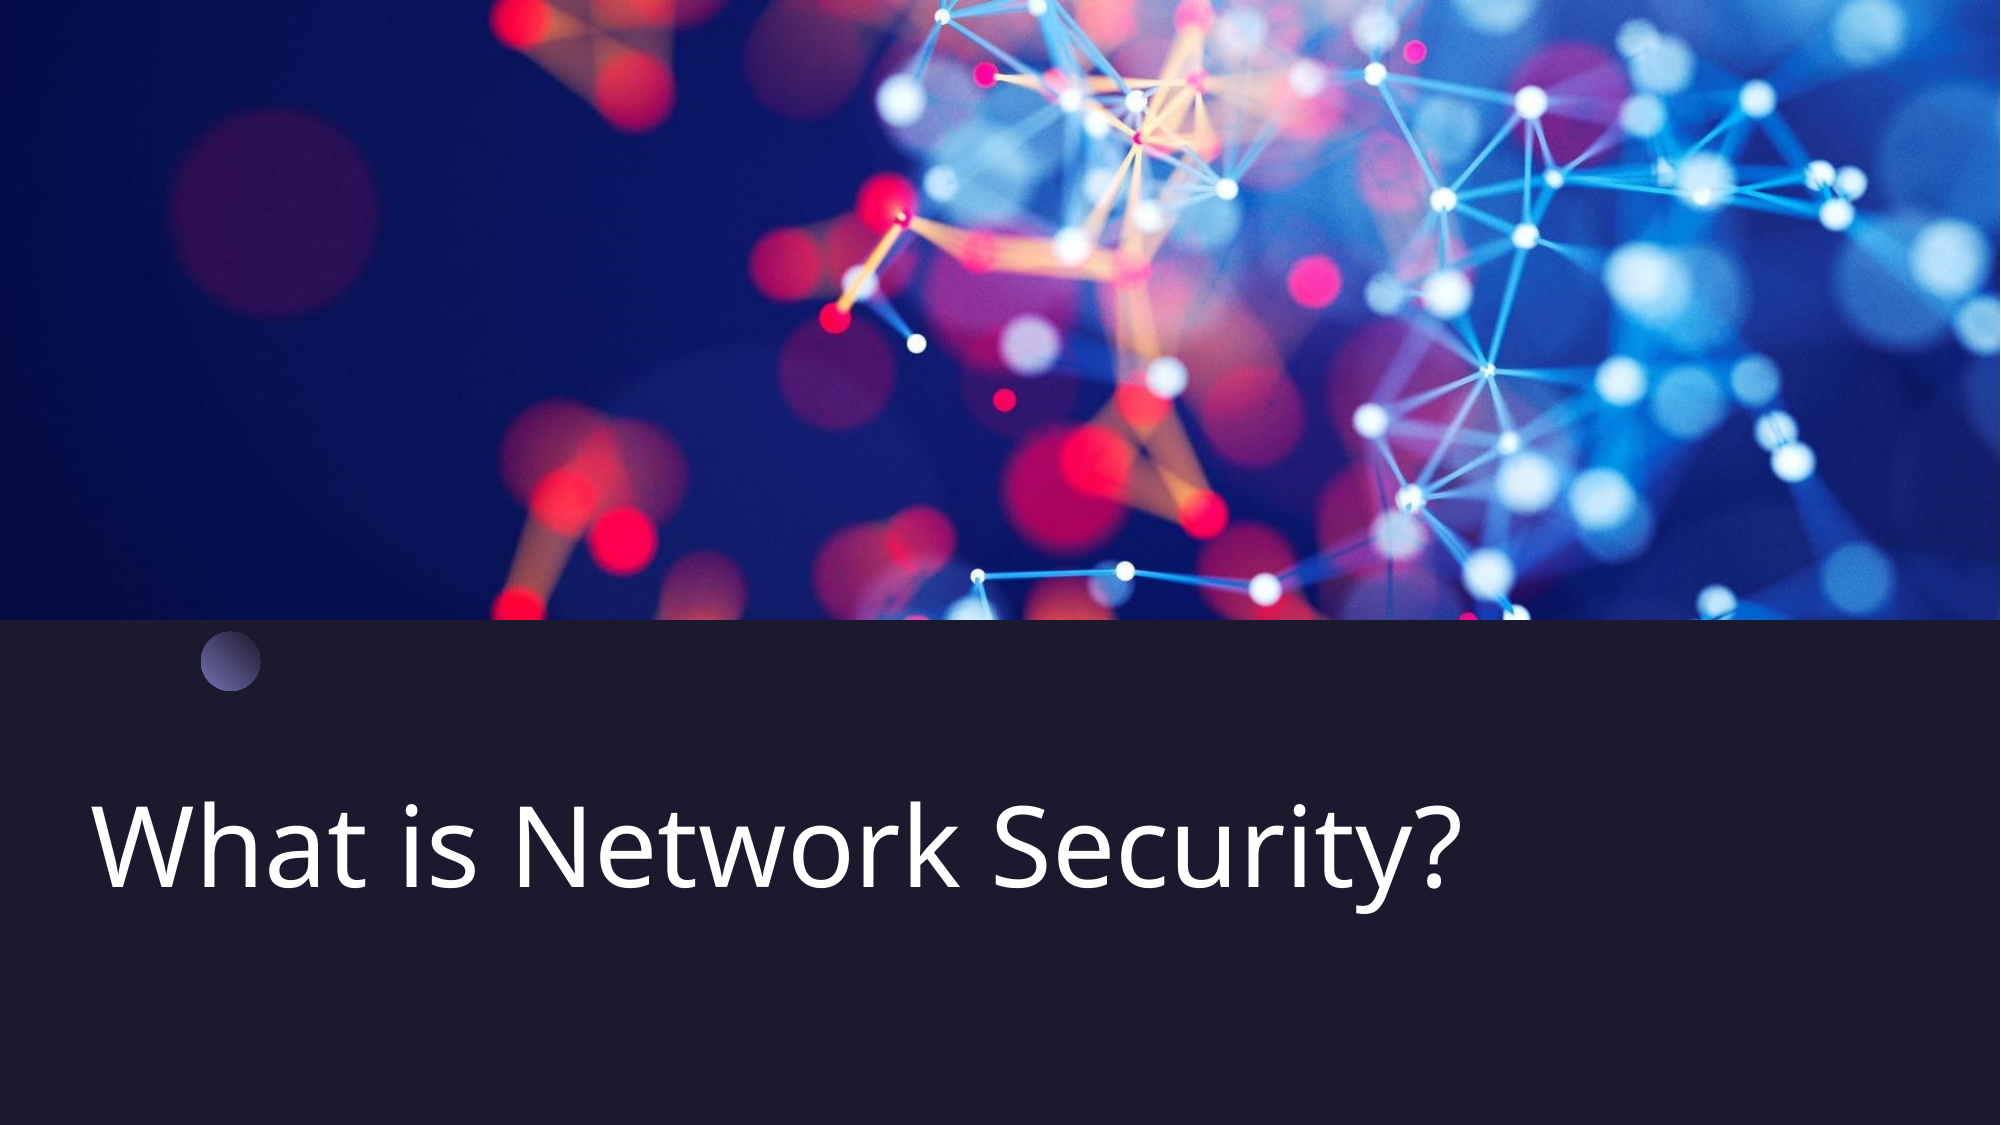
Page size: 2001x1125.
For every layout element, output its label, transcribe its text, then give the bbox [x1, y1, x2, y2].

picture [0, 0, 2000, 620]
title What is Network Security? [90, 663, 1914, 1039]
